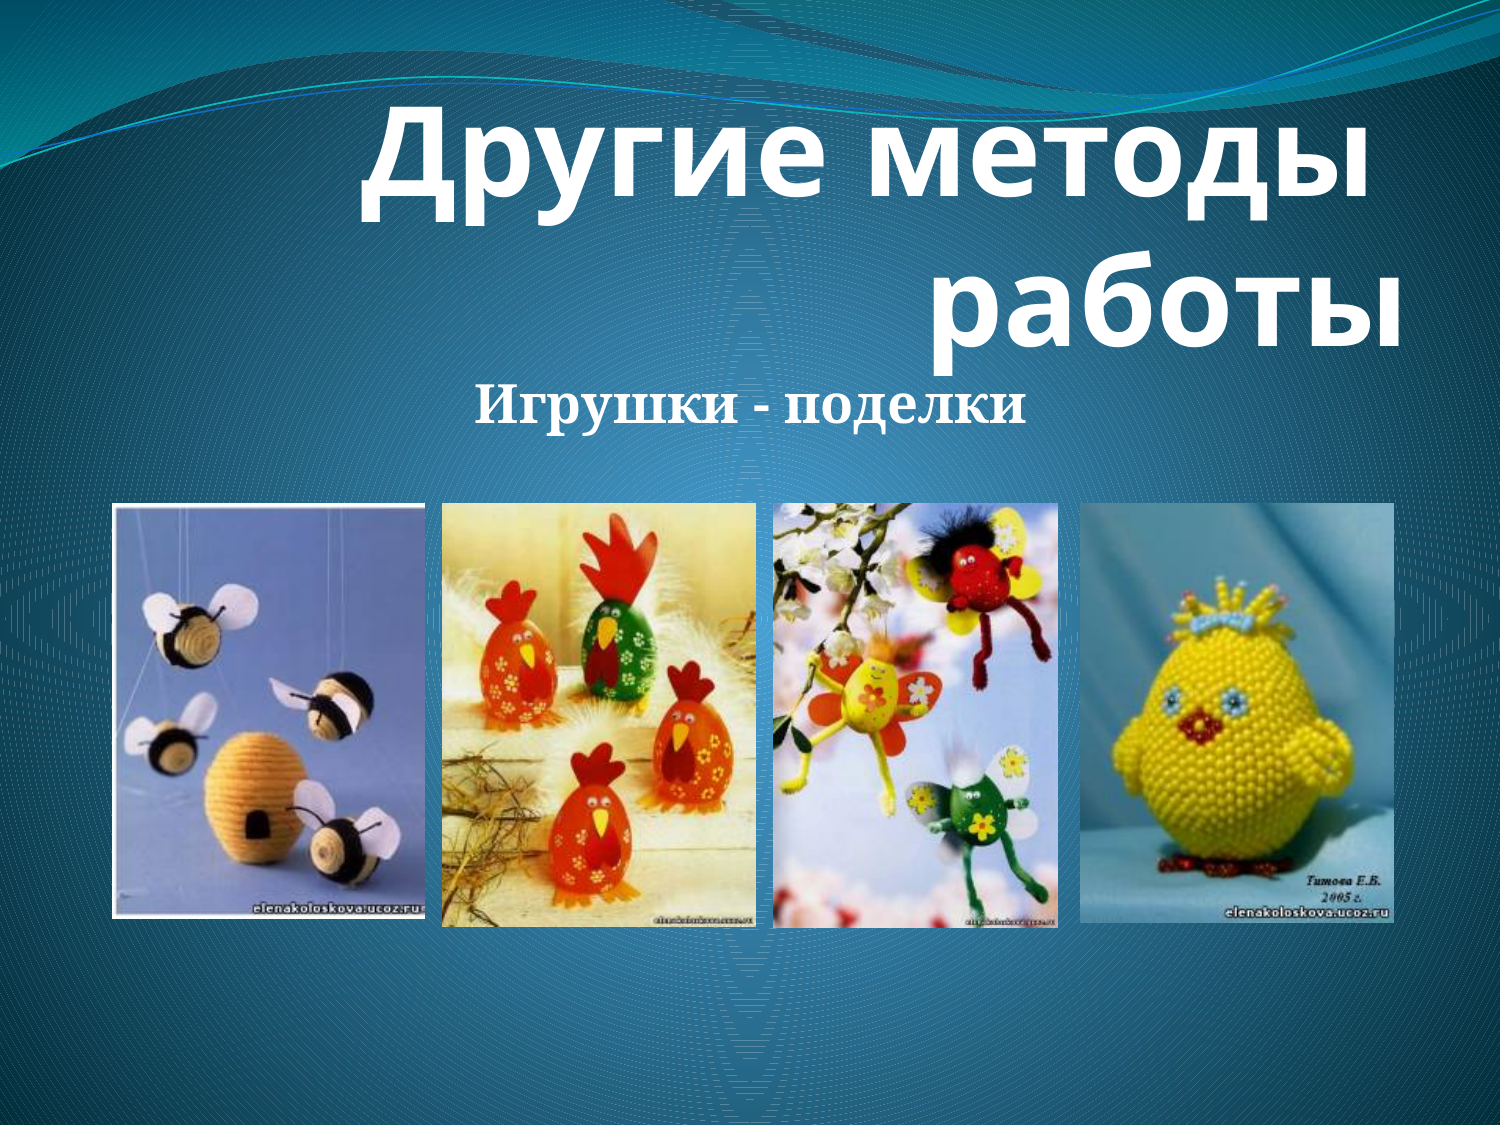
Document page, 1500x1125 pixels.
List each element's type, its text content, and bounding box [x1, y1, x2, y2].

title Другие методы работы [123, 160, 1412, 372]
picture [442, 503, 756, 928]
picture [773, 503, 1058, 928]
picture [1080, 503, 1394, 923]
picture [111, 503, 425, 920]
subtitle Игрушки - поделки [112, 361, 1401, 528]
